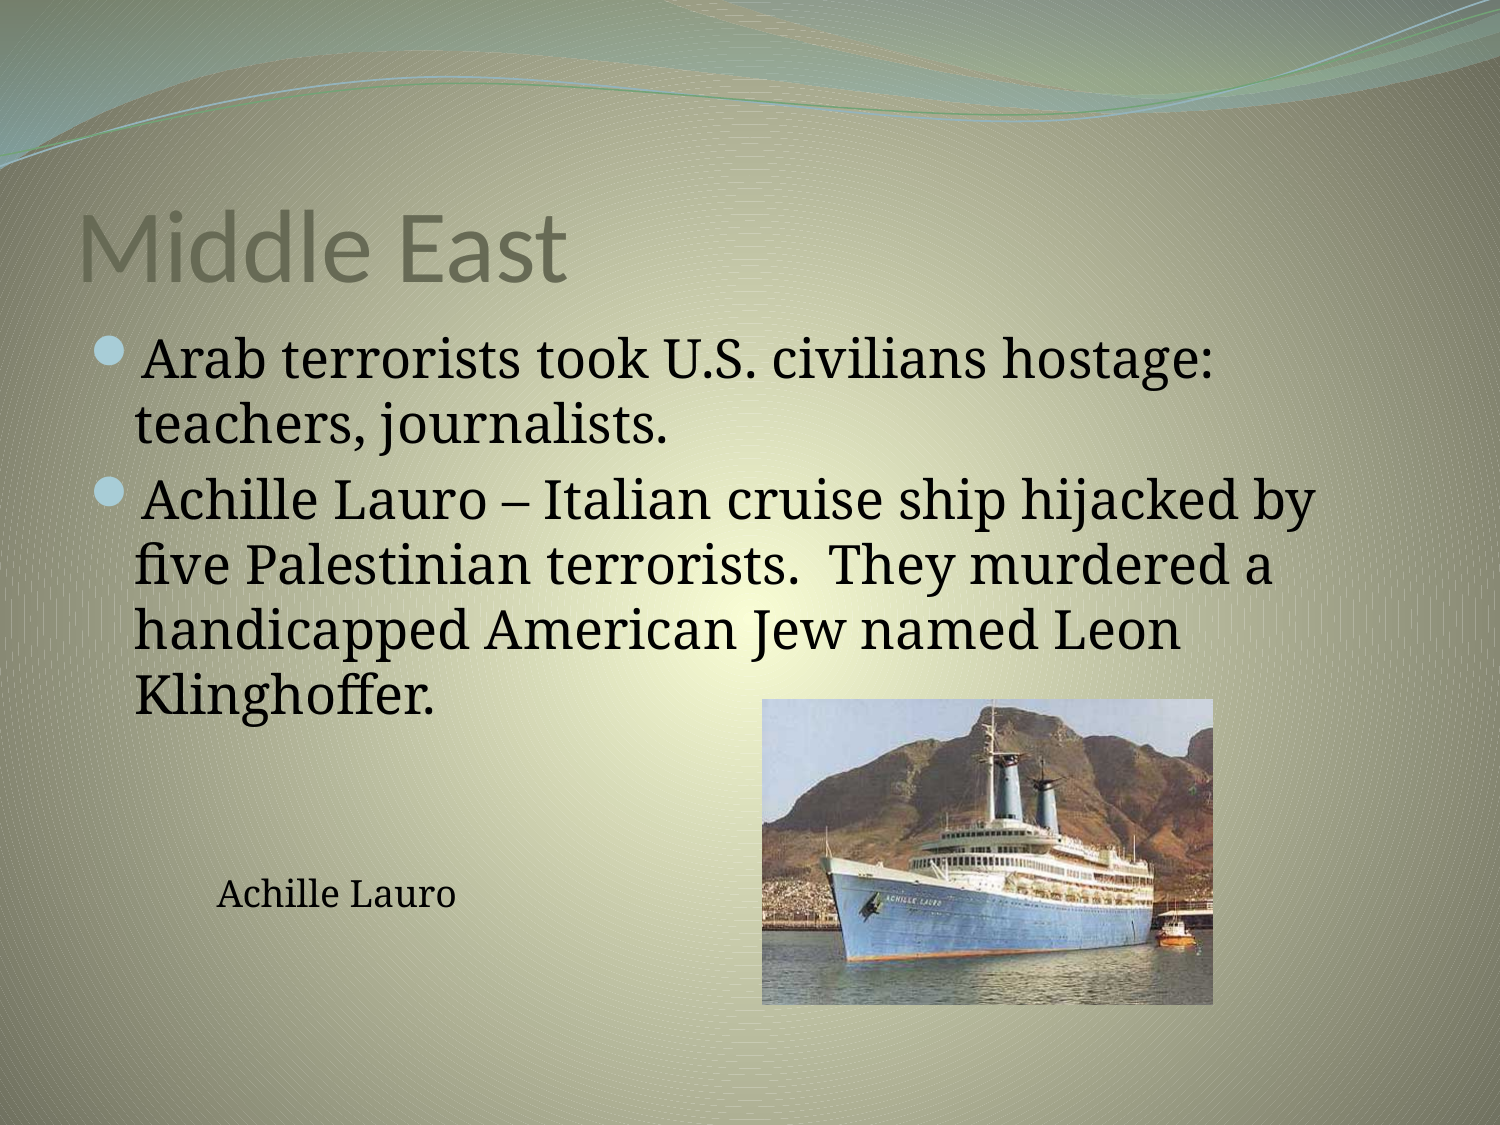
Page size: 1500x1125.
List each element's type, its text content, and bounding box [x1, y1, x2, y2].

text_box Achille Lauro [201, 862, 473, 923]
title Middle East [75, 115, 1425, 303]
list Arab terrorists took U.S. civilians hostage: teachers, journalists. Achille Lauro – Italian cruise ship hijacked by five Palestinian terrorists. They murdered a handicapped American Jew named Leon Klinghoffer. [75, 317, 1425, 1038]
title General Election [755, 701, 1218, 1016]
picture [762, 699, 1213, 1006]
